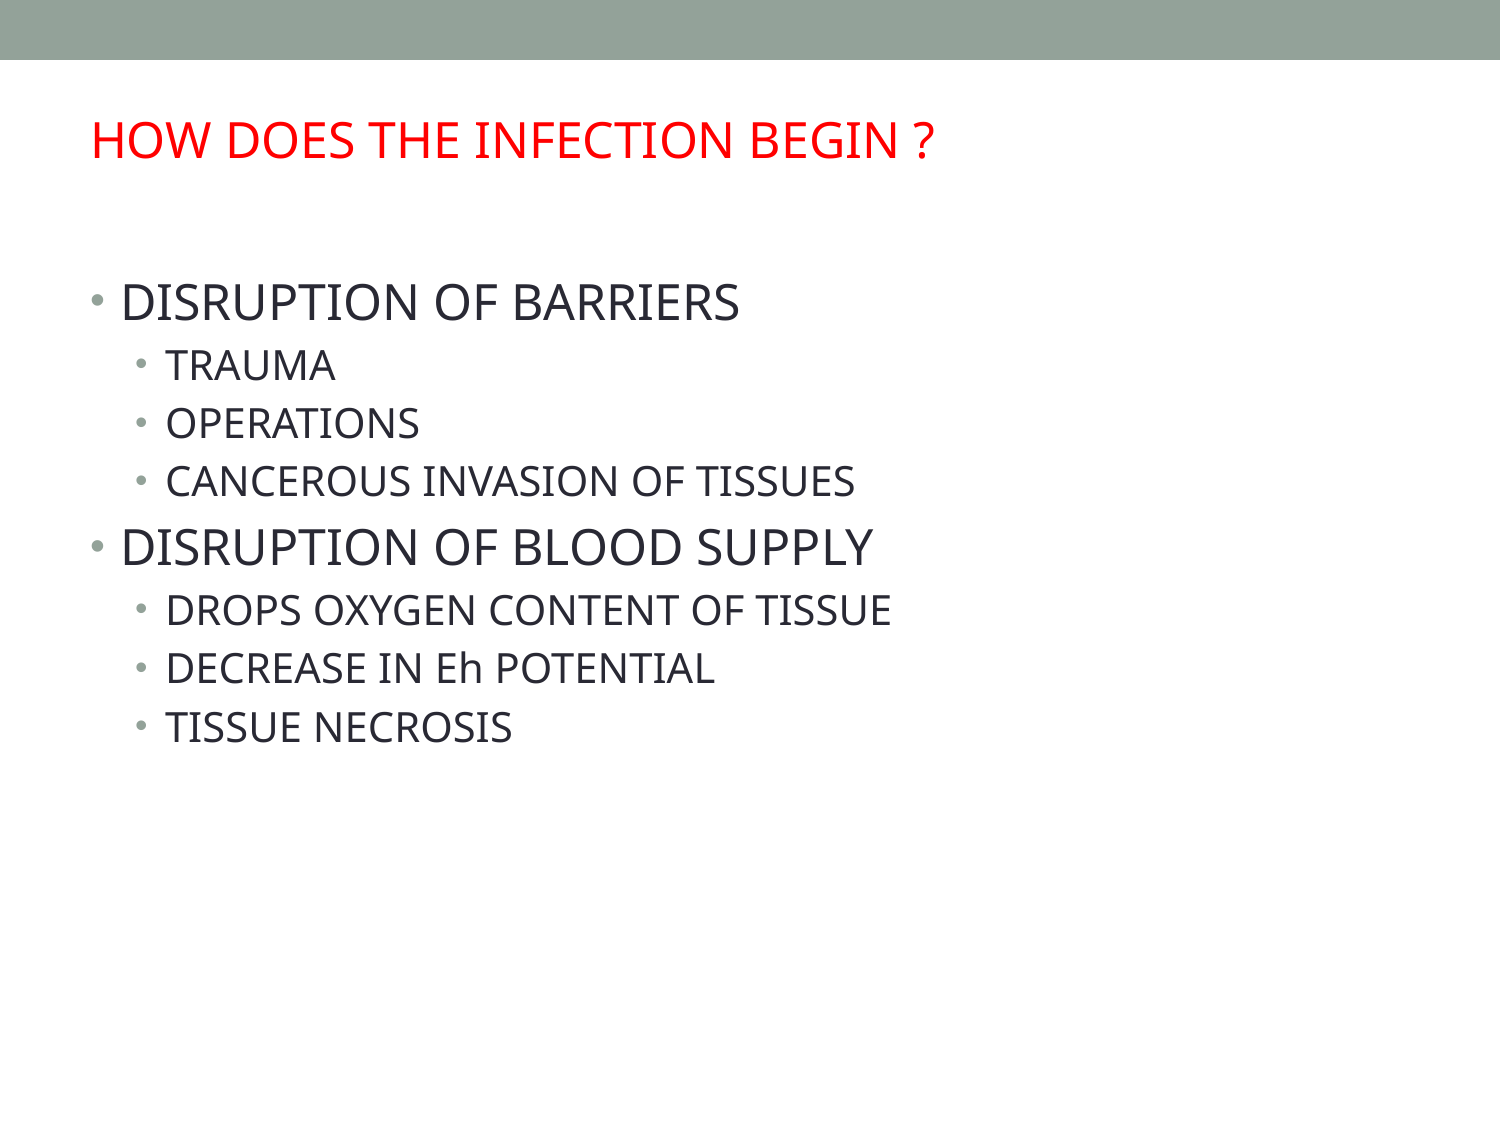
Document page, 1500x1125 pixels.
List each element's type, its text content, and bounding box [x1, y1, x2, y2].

list DISRUPTION OF BARRIERS TRAUMA OPERATIONS CANCEROUS INVASION OF TISSUES DISRUPTION OF BLOOD SUPPLY DROPS OXYGEN CONTENT OF TISSUE DECREASE IN Eh POTENTIAL TISSUE NECROSIS [75, 262, 1425, 1063]
title HOW DOES THE INFECTION BEGIN ? [75, 87, 1425, 250]
